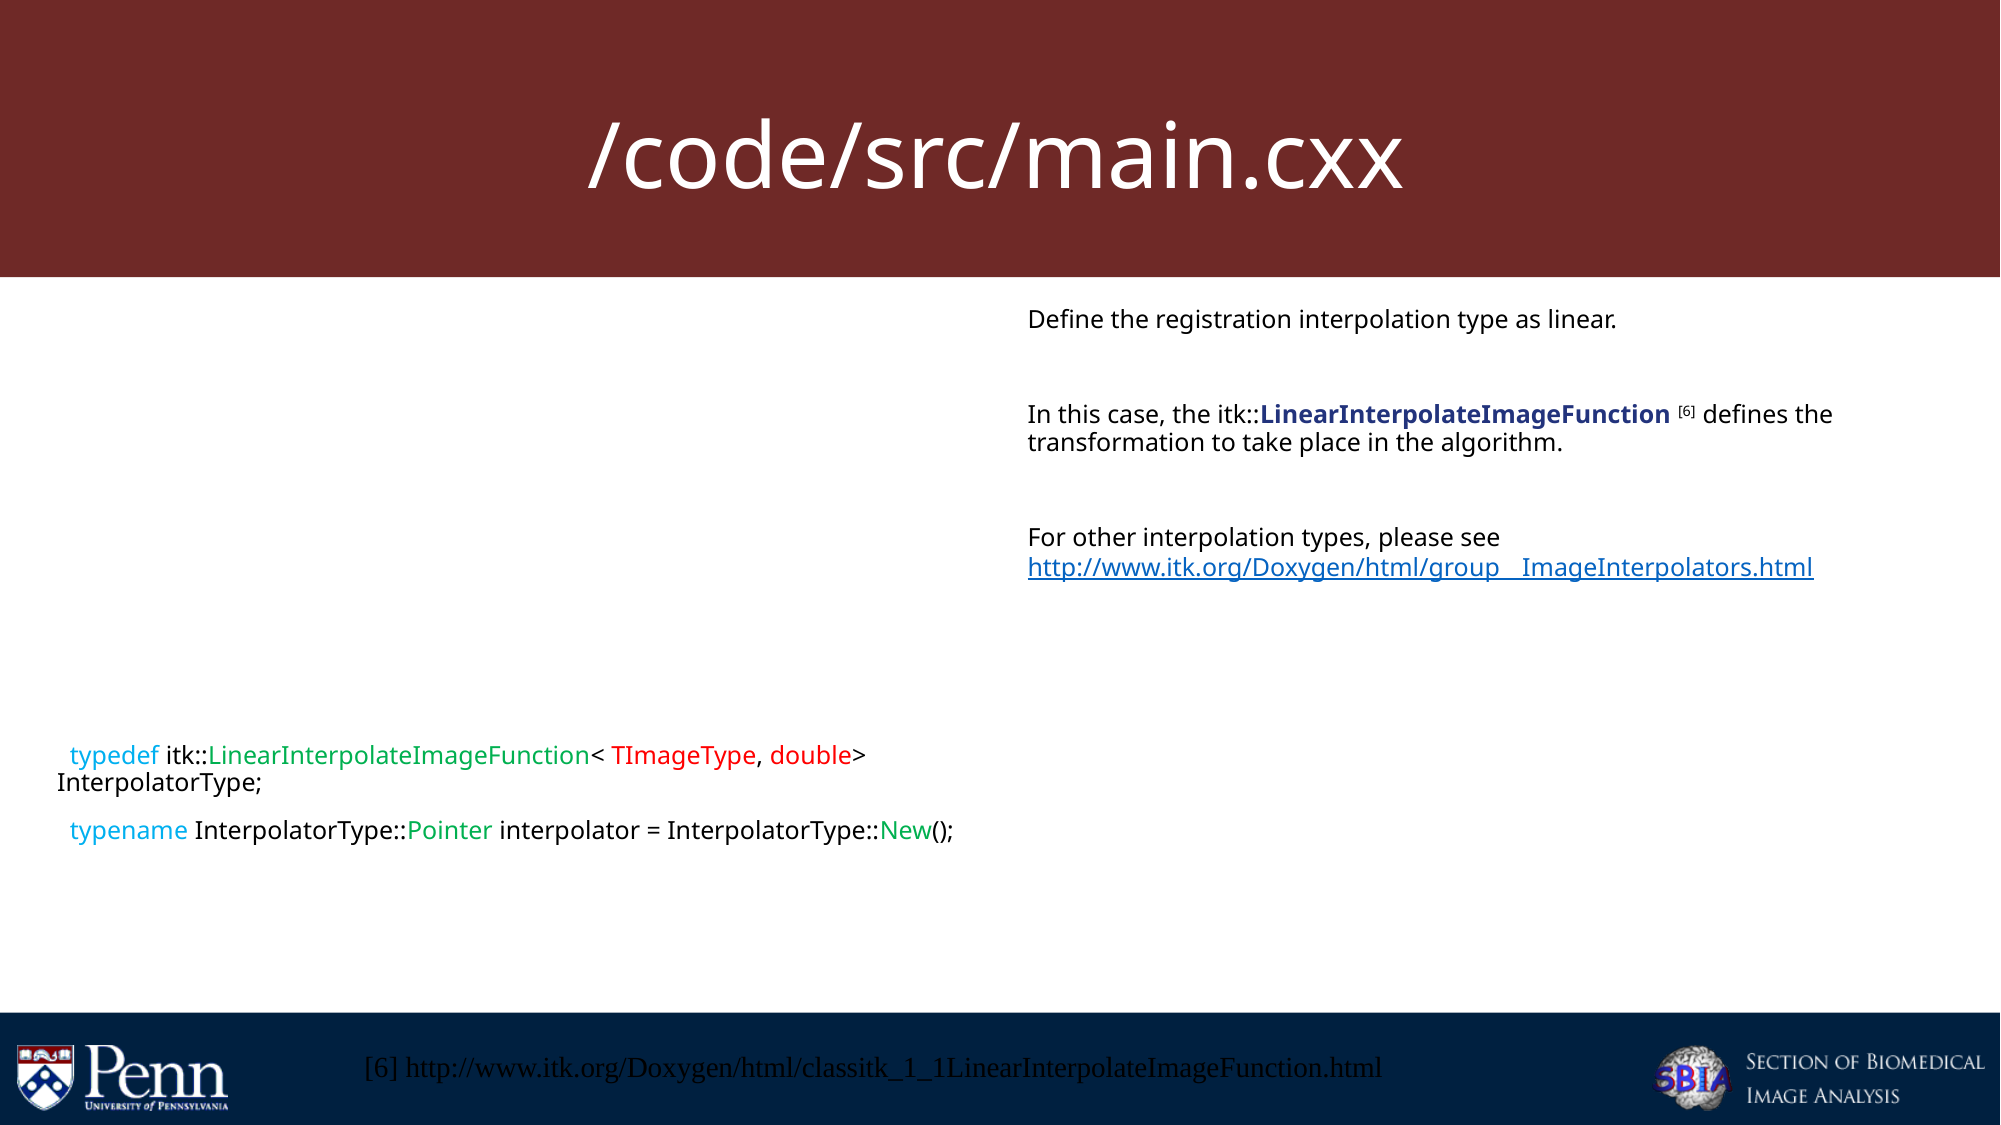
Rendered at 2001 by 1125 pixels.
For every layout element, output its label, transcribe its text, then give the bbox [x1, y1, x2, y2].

picture [17, 1045, 228, 1111]
footer [6] http://www.itk.org/Doxygen/html/classitk_1_1LinearInterpolateImageFunction.html [262, 1035, 1485, 1096]
list Define the registration interpolation type as linear. In this case, the itk::LinearInterpolateImageFunction [6] defines the transformation to take place in the algorithm. For other interpolation types, please see http://www.itk.org/Doxygen/html/group__ImageInterpolators.html [1012, 299, 1952, 1014]
list typedef itk::ImageRegistrationMethod< TImageType, TImageType> RegistrationType; typename RegistrationType::Pointer registration = RegistrationType::New(); typedef itk::AffineTransform< double, 3> TransformType; TransformType::Pointer transform = TransformType::New(); typedef itk::RegularStepGradientDescentOptimizer OptimizerType; OptimizerType::Pointer optimizer = OptimizerType::New(); typedef itk::MeanSquaresImageToImageMetric< TImageType, TImageType> MetricType; typename MetricType::Pointer metric = MetricType::New(); typedef itk::LinearInterpolateImageFunction< TImageType, double> InterpolatorType; typename InterpolatorType::Pointer interpolator = InterpolatorType::New(); (); [42, 299, 988, 1014]
title /code/src/main.cxx [42, 43, 1952, 275]
picture [1652, 1044, 1985, 1112]
